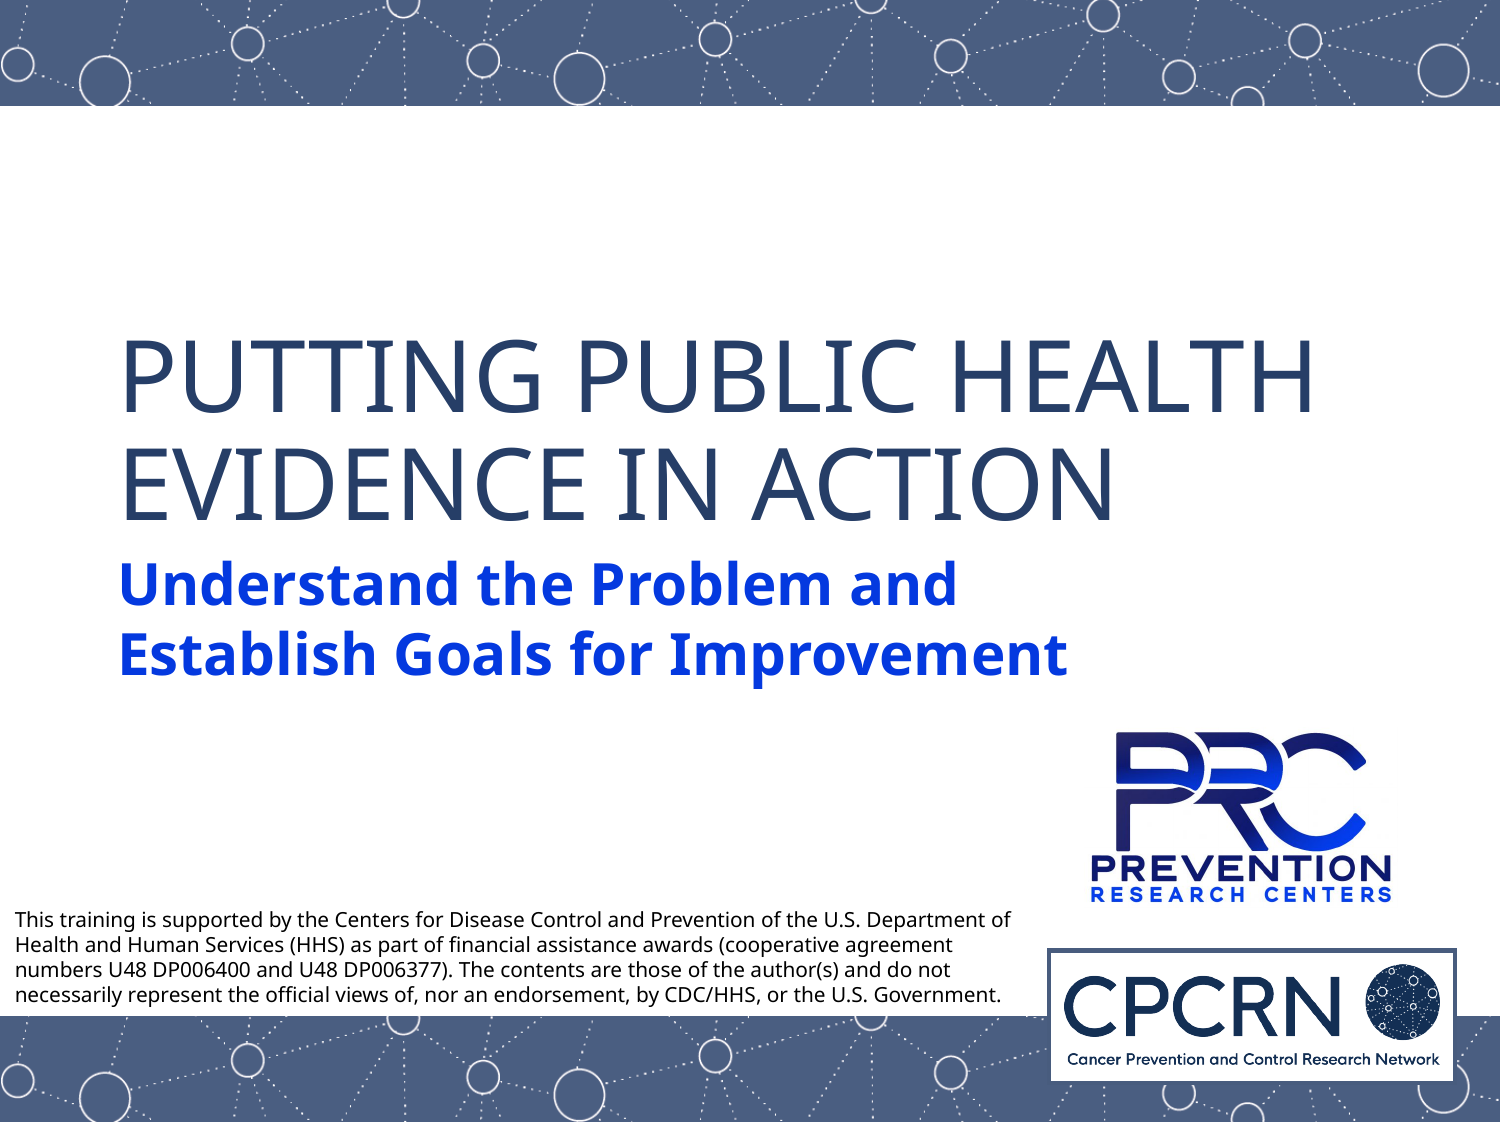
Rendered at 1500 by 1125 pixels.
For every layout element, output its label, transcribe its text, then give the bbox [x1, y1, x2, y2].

text_box Understand the Problem and Establish Goals for Improvement [102, 539, 1110, 695]
picture [1064, 964, 1440, 1065]
picture [0, 0, 1500, 106]
text_box This training is supported by the Centers for Disease Control and Prevention of the U.S. Department of Health and Human Services (HHS) as part of financial assistance awards (cooperative agreement numbers U48 DP006400 and U48 DP006377). The contents are those of the author(s) and do not necessarily represent the official views of, nor an endorsement, by CDC/HHS, or the U.S. Government. [0, 899, 1049, 1015]
picture [1084, 727, 1398, 908]
title PUTTING PUBLIC HEALTH EVIDENCE IN ACTION [102, 182, 1454, 550]
picture [0, 1016, 1500, 1122]
